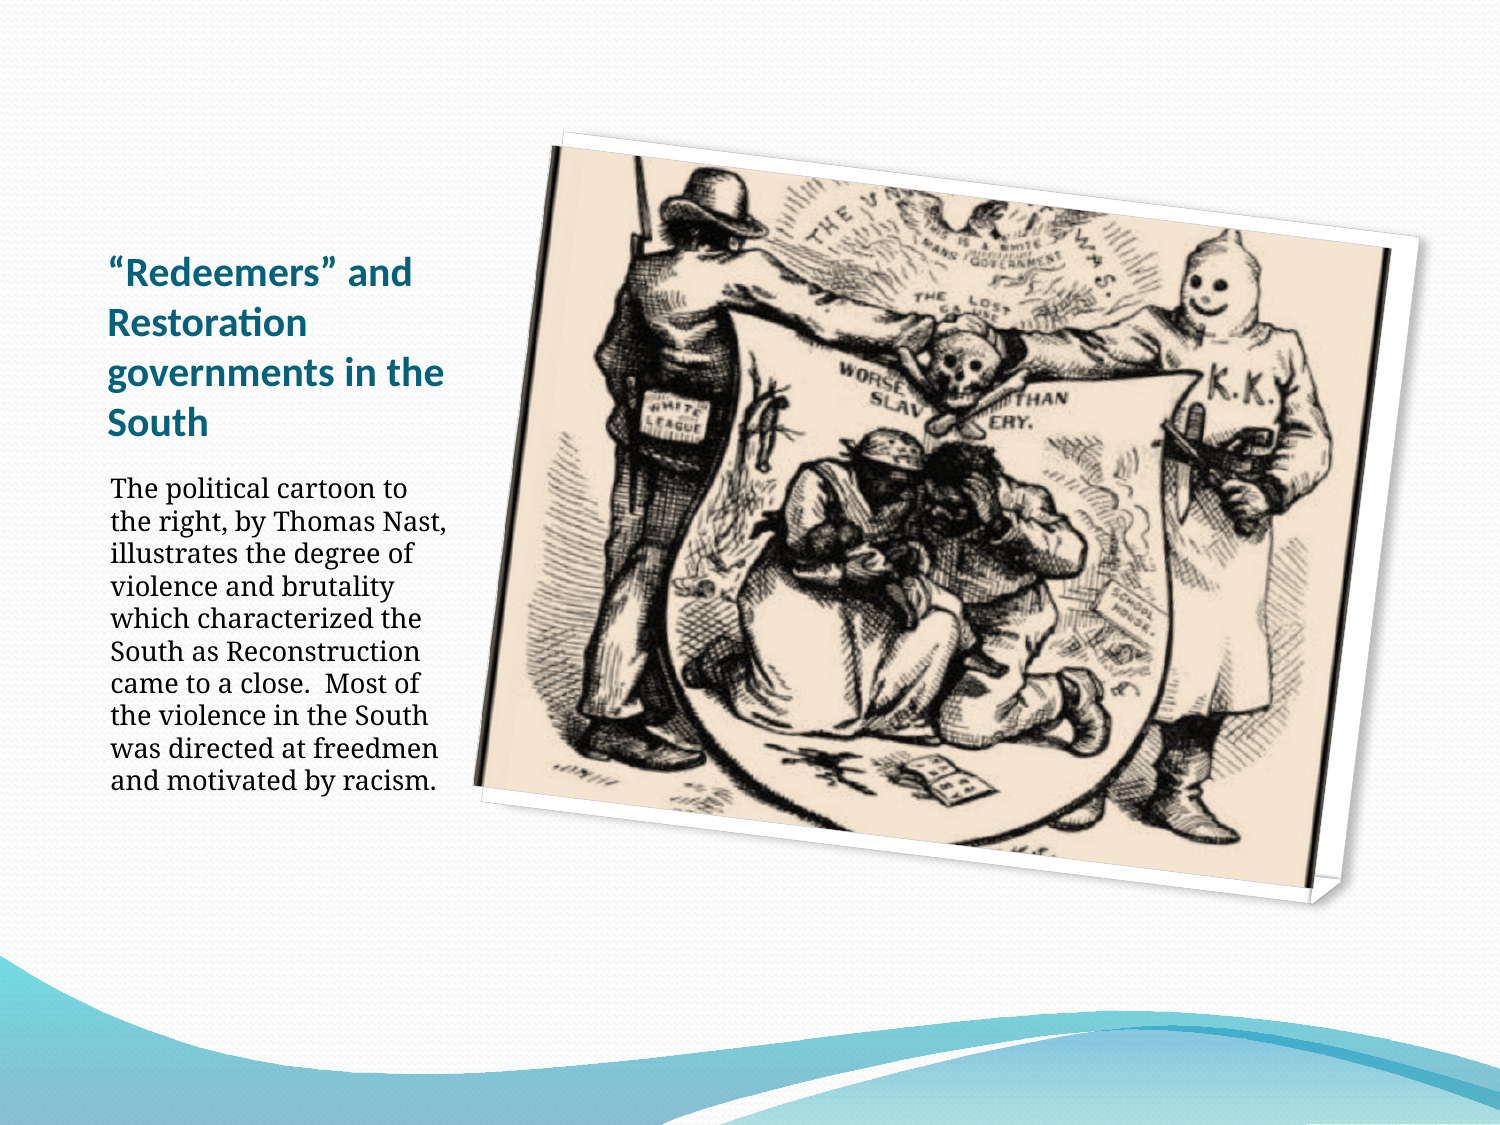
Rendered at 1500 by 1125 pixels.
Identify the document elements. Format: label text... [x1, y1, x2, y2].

picture [508, 194, 1356, 840]
title “Redeemers” and Restoration governments in the South [99, 193, 463, 453]
list The political cartoon to the right, by Thomas Nast, illustrates the degree of violence and brutality which characterized the South as Reconstruction came to a close. Most of the violence in the South was directed at freedmen and motivated by racism. [99, 464, 463, 822]
